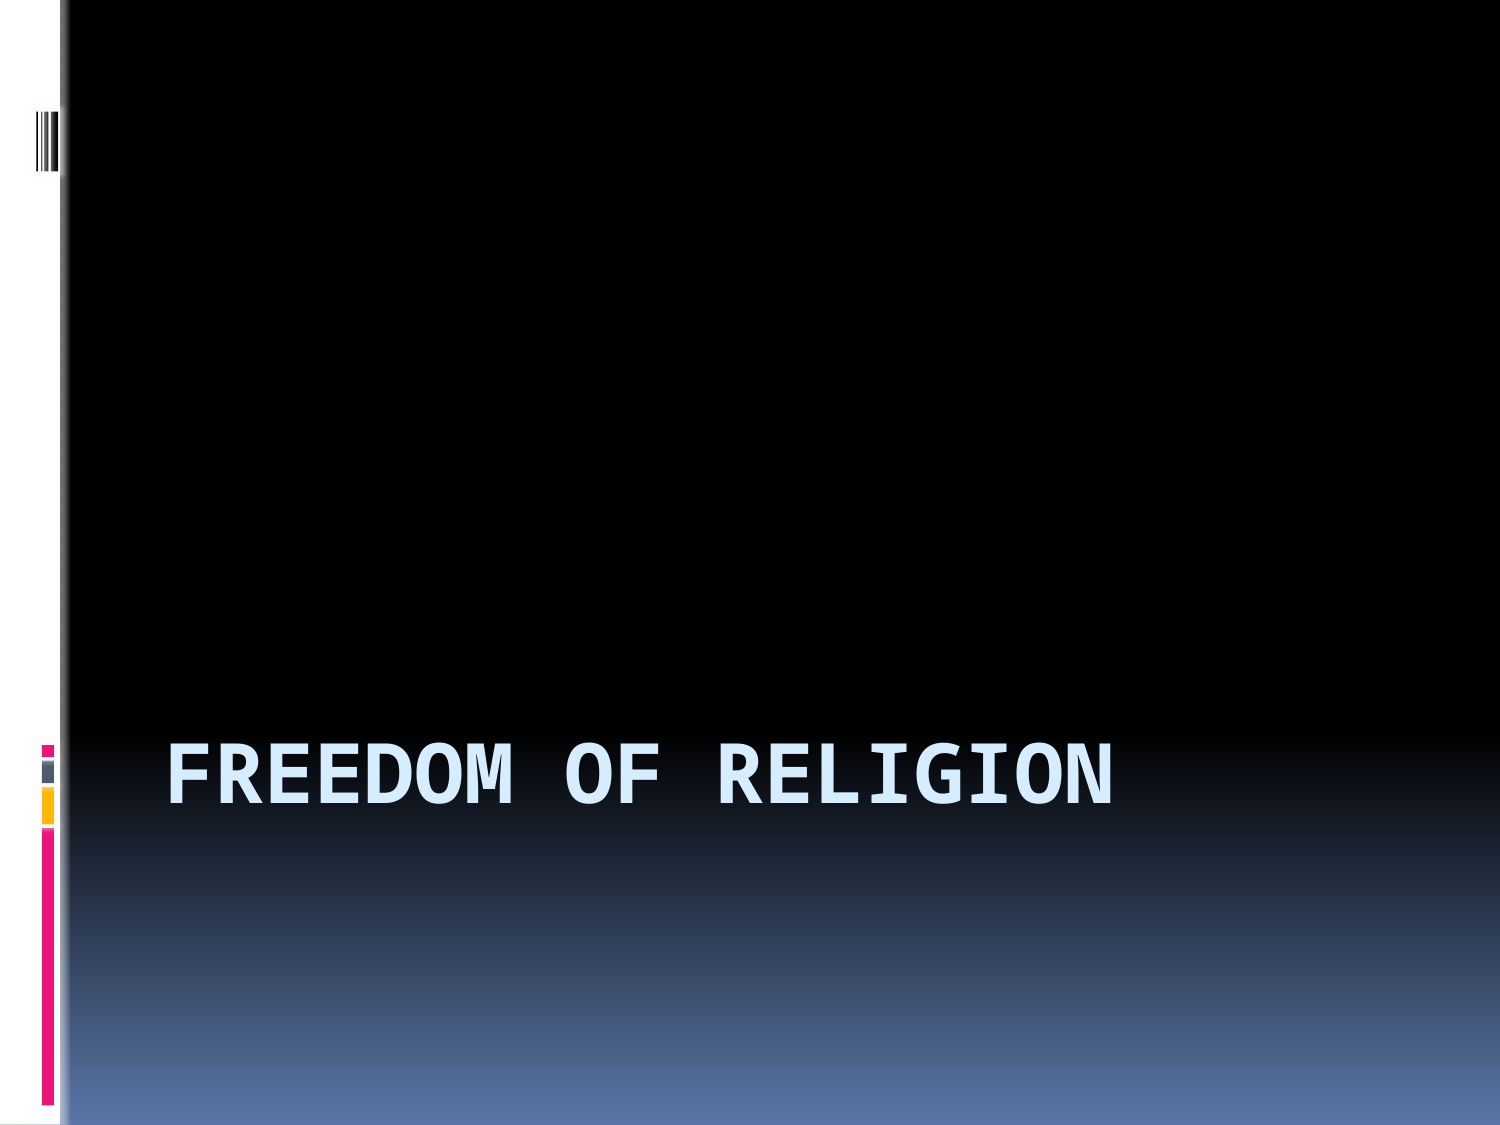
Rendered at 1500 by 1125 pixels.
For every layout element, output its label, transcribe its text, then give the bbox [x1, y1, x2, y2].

title Freedom of Religion [150, 712, 1425, 1037]
